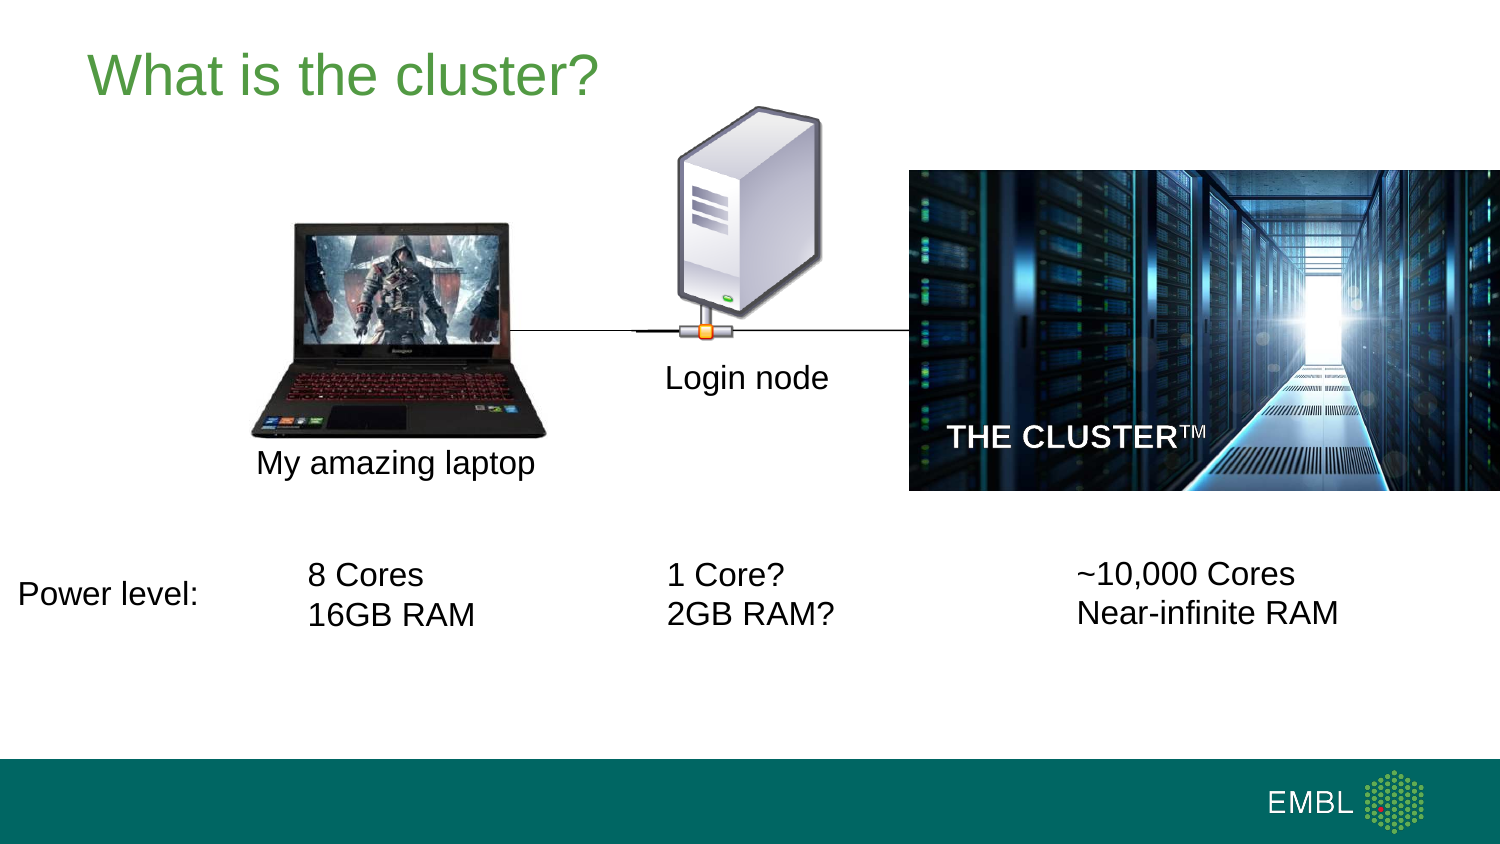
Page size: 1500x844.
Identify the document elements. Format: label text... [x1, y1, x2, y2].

text_box Login node [649, 358, 845, 404]
text_box My amazing laptop [241, 434, 551, 489]
text_box ~10,000 Cores Near-infinite RAM [1061, 544, 1472, 639]
text_box 1 Core? 2GB RAM? [652, 545, 851, 640]
text_box Power level: [3, 565, 215, 620]
picture [249, 222, 549, 439]
picture [909, 170, 1500, 491]
text_box 8 Cores 16GB RAM [292, 546, 491, 641]
title What is the cluster? [87, 37, 1426, 115]
picture [635, 87, 863, 351]
